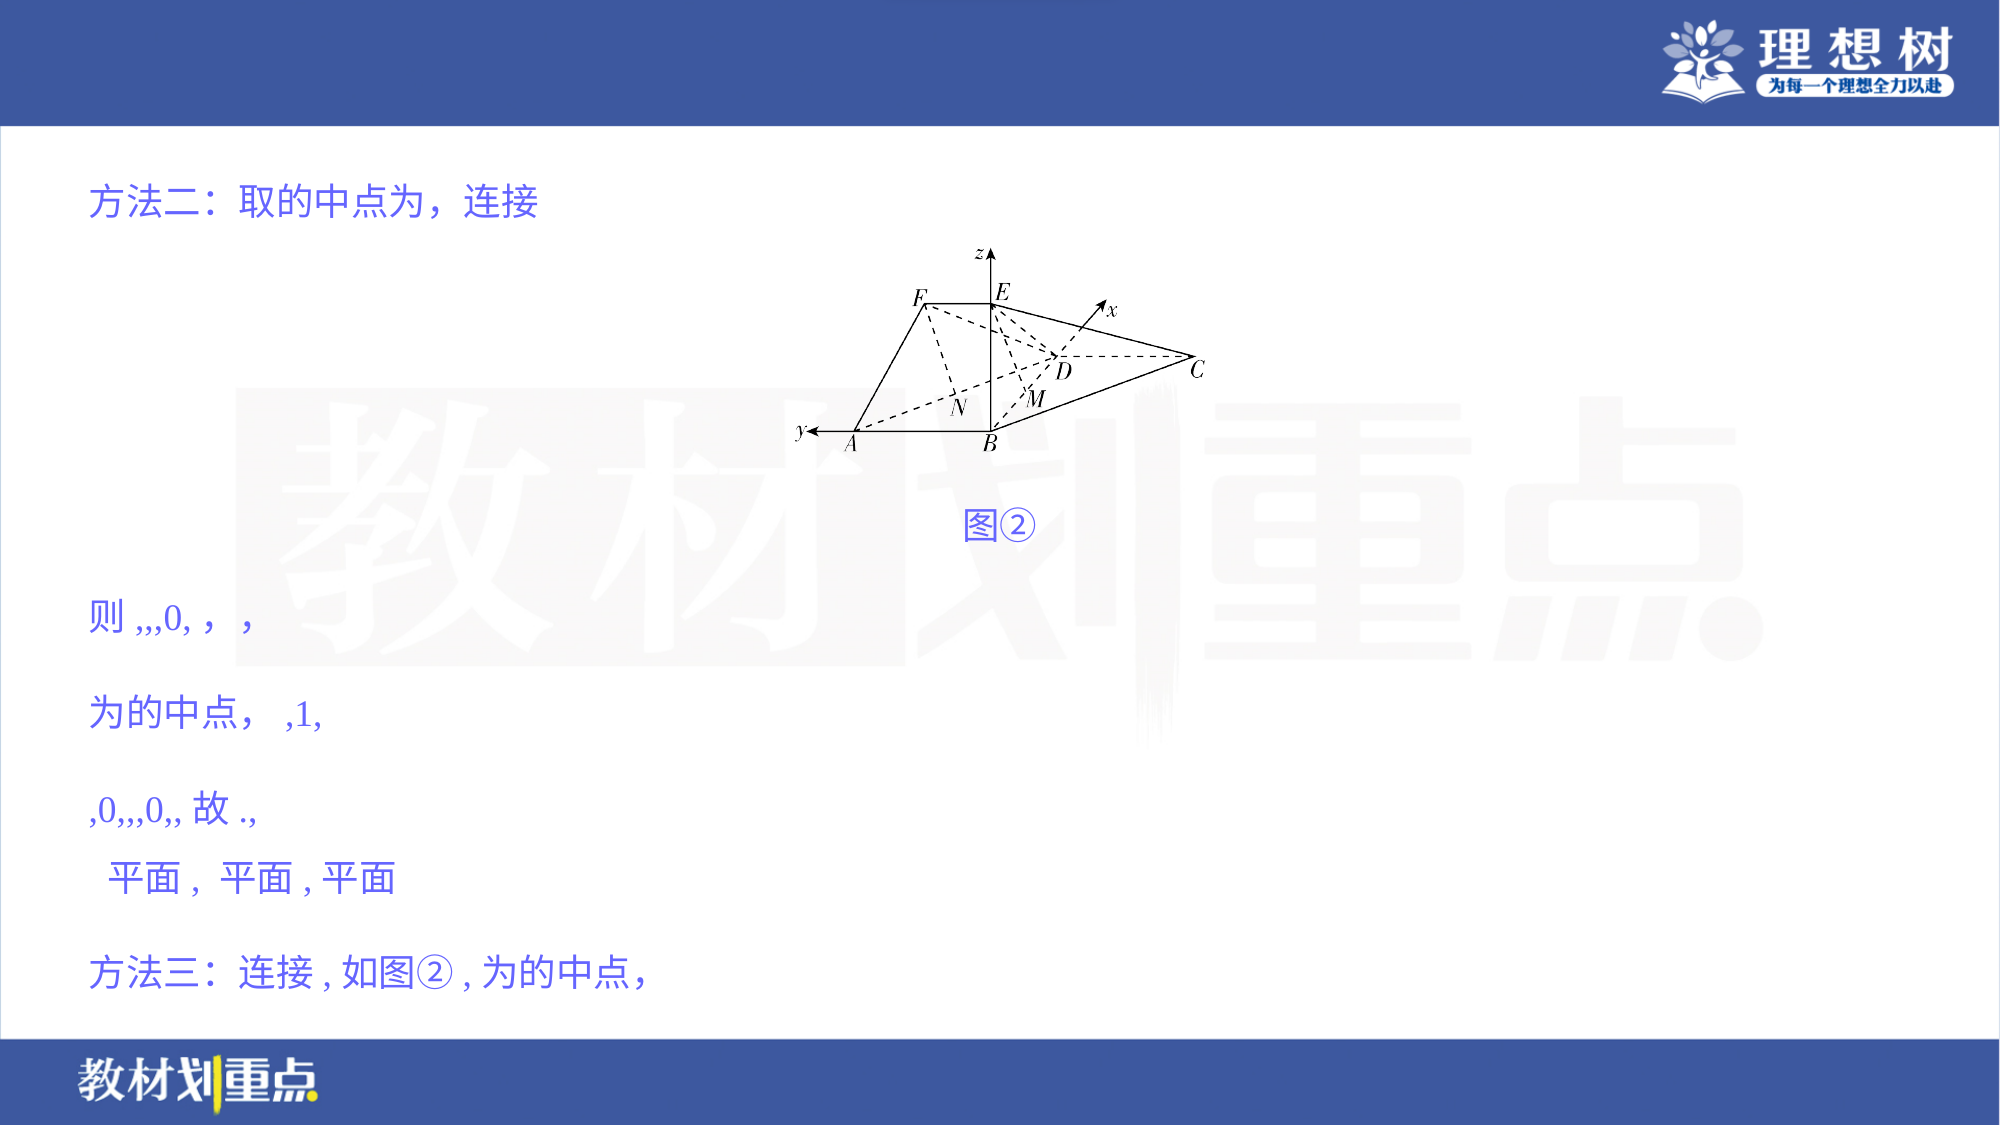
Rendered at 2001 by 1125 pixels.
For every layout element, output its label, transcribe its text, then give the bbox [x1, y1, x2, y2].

text_box 图② [957, 480, 1042, 542]
picture [0, 0, 2000, 1125]
